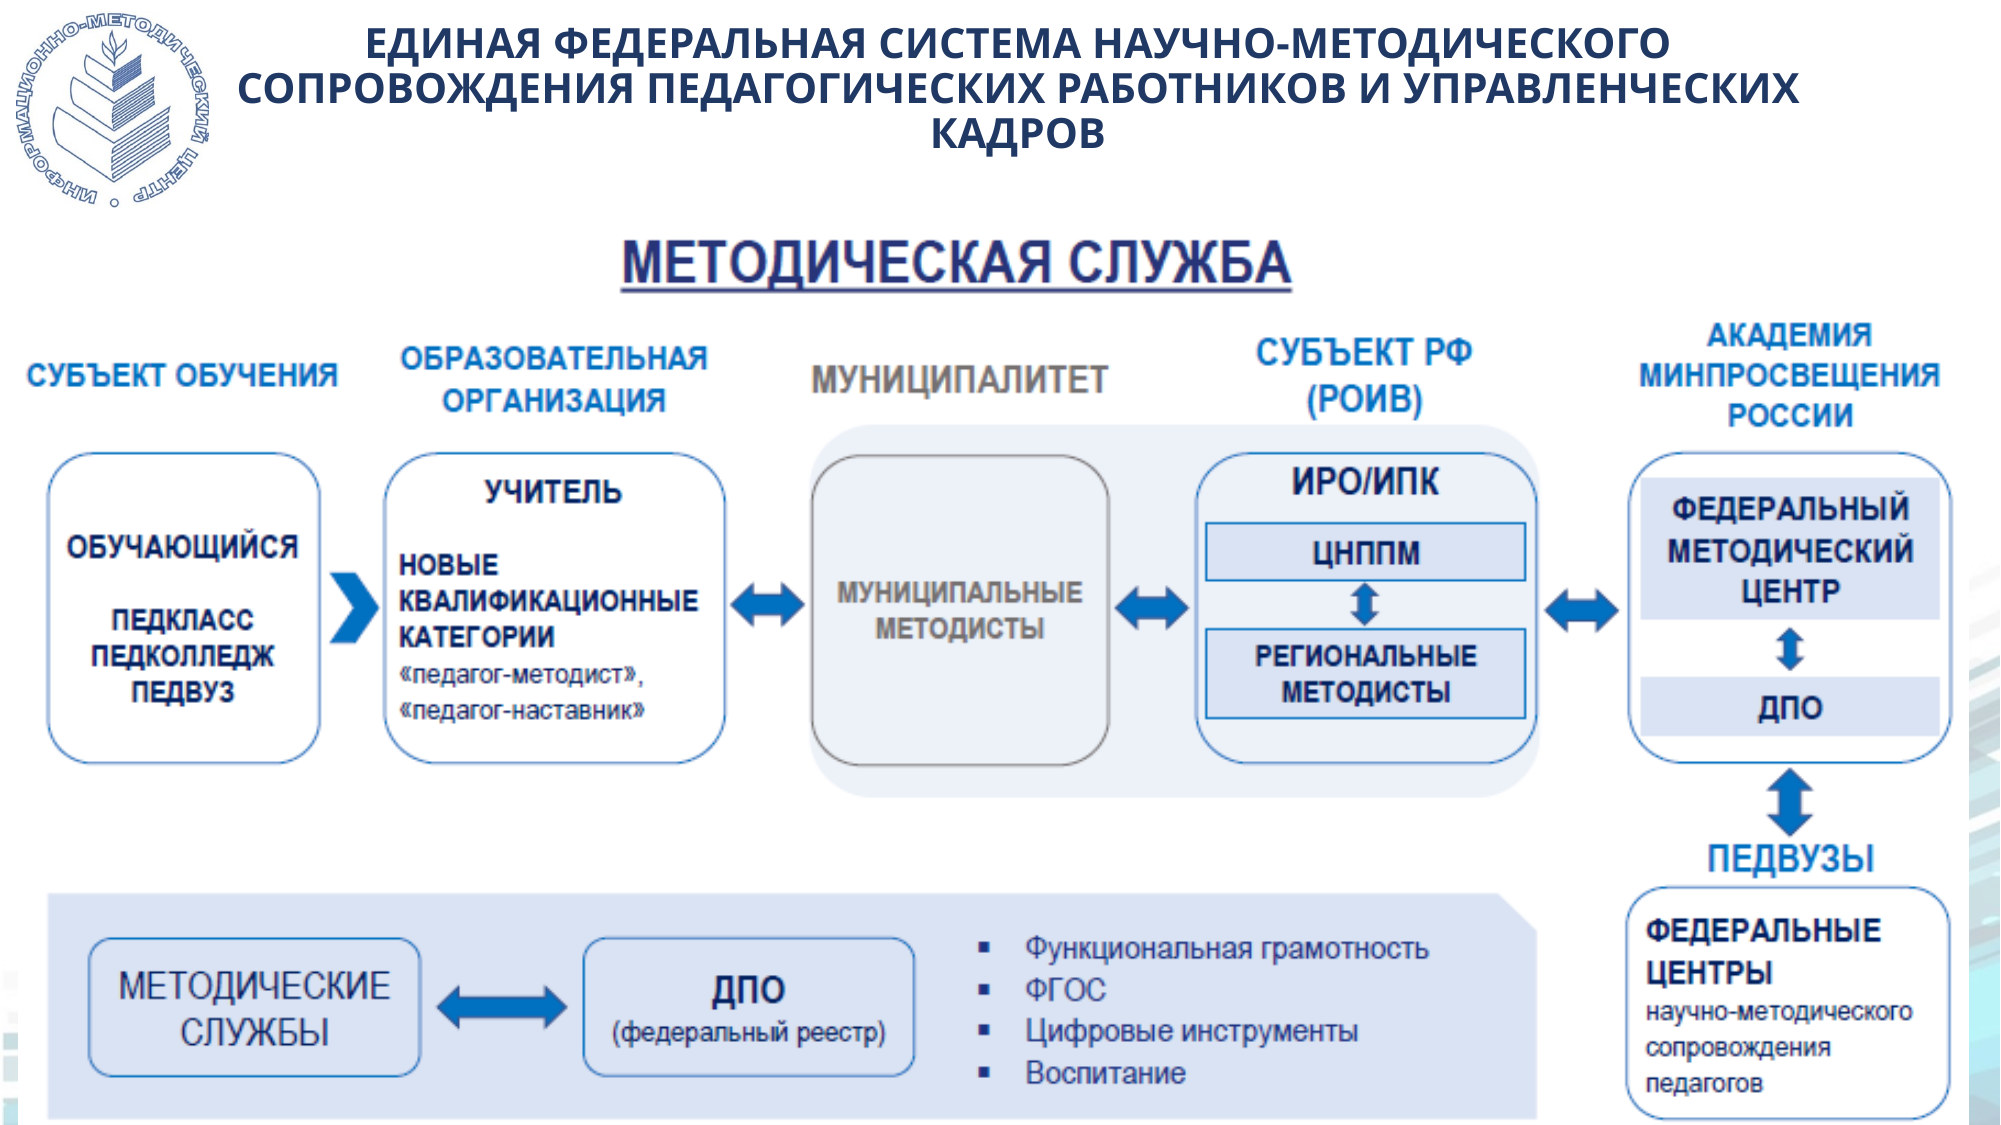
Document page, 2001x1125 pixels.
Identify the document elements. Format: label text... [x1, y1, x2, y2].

title Единая федеральная система научно-методического сопровождения педагогических работников и управленческих кадров [209, 25, 1885, 156]
picture [15, 11, 209, 209]
picture [17, 226, 1969, 1125]
